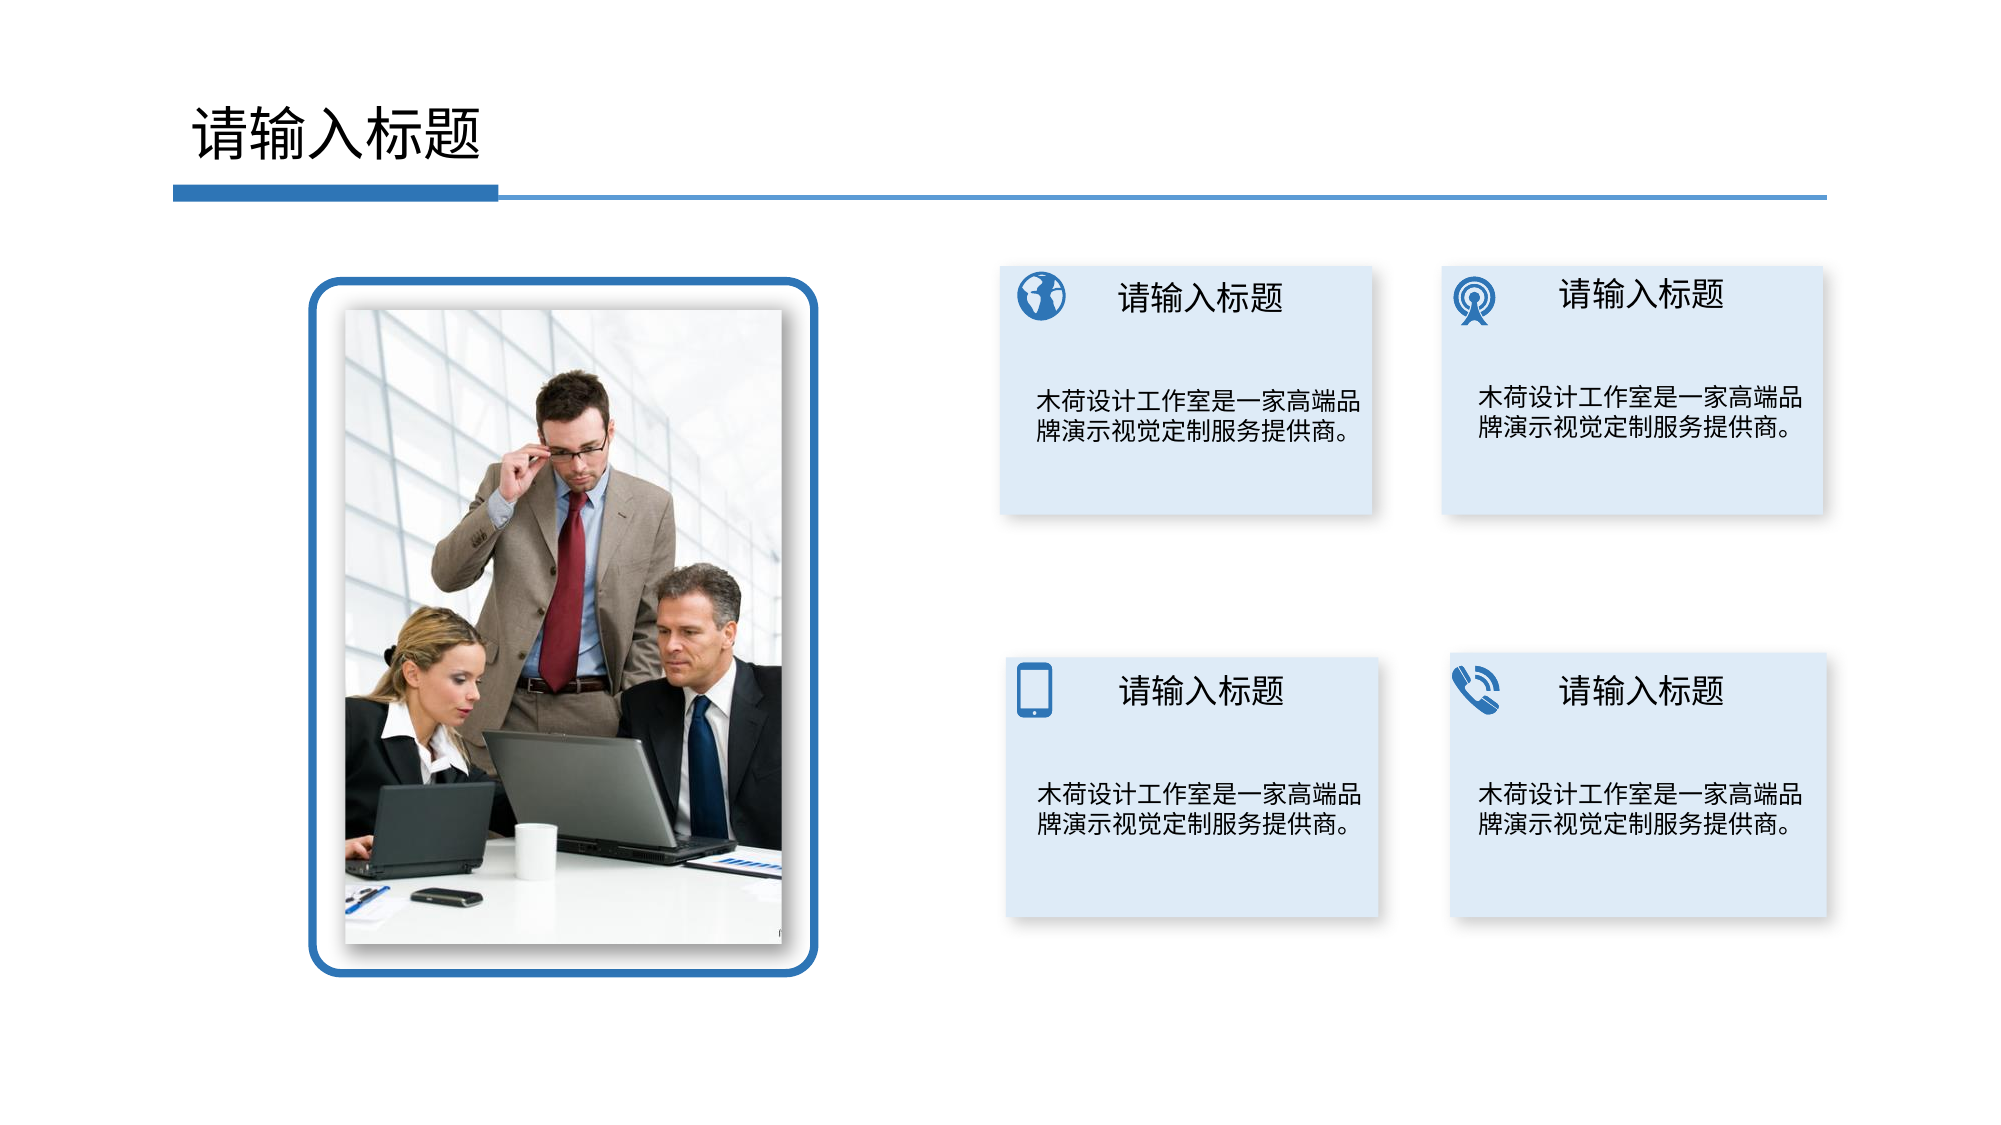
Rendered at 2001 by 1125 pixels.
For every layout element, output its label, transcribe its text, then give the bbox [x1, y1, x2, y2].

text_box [999, 266, 1382, 515]
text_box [1005, 657, 1383, 918]
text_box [312, 281, 815, 974]
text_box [1450, 652, 1827, 918]
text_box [173, 184, 1827, 202]
text_box 请输入标题 [175, 90, 497, 175]
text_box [1441, 266, 1823, 515]
